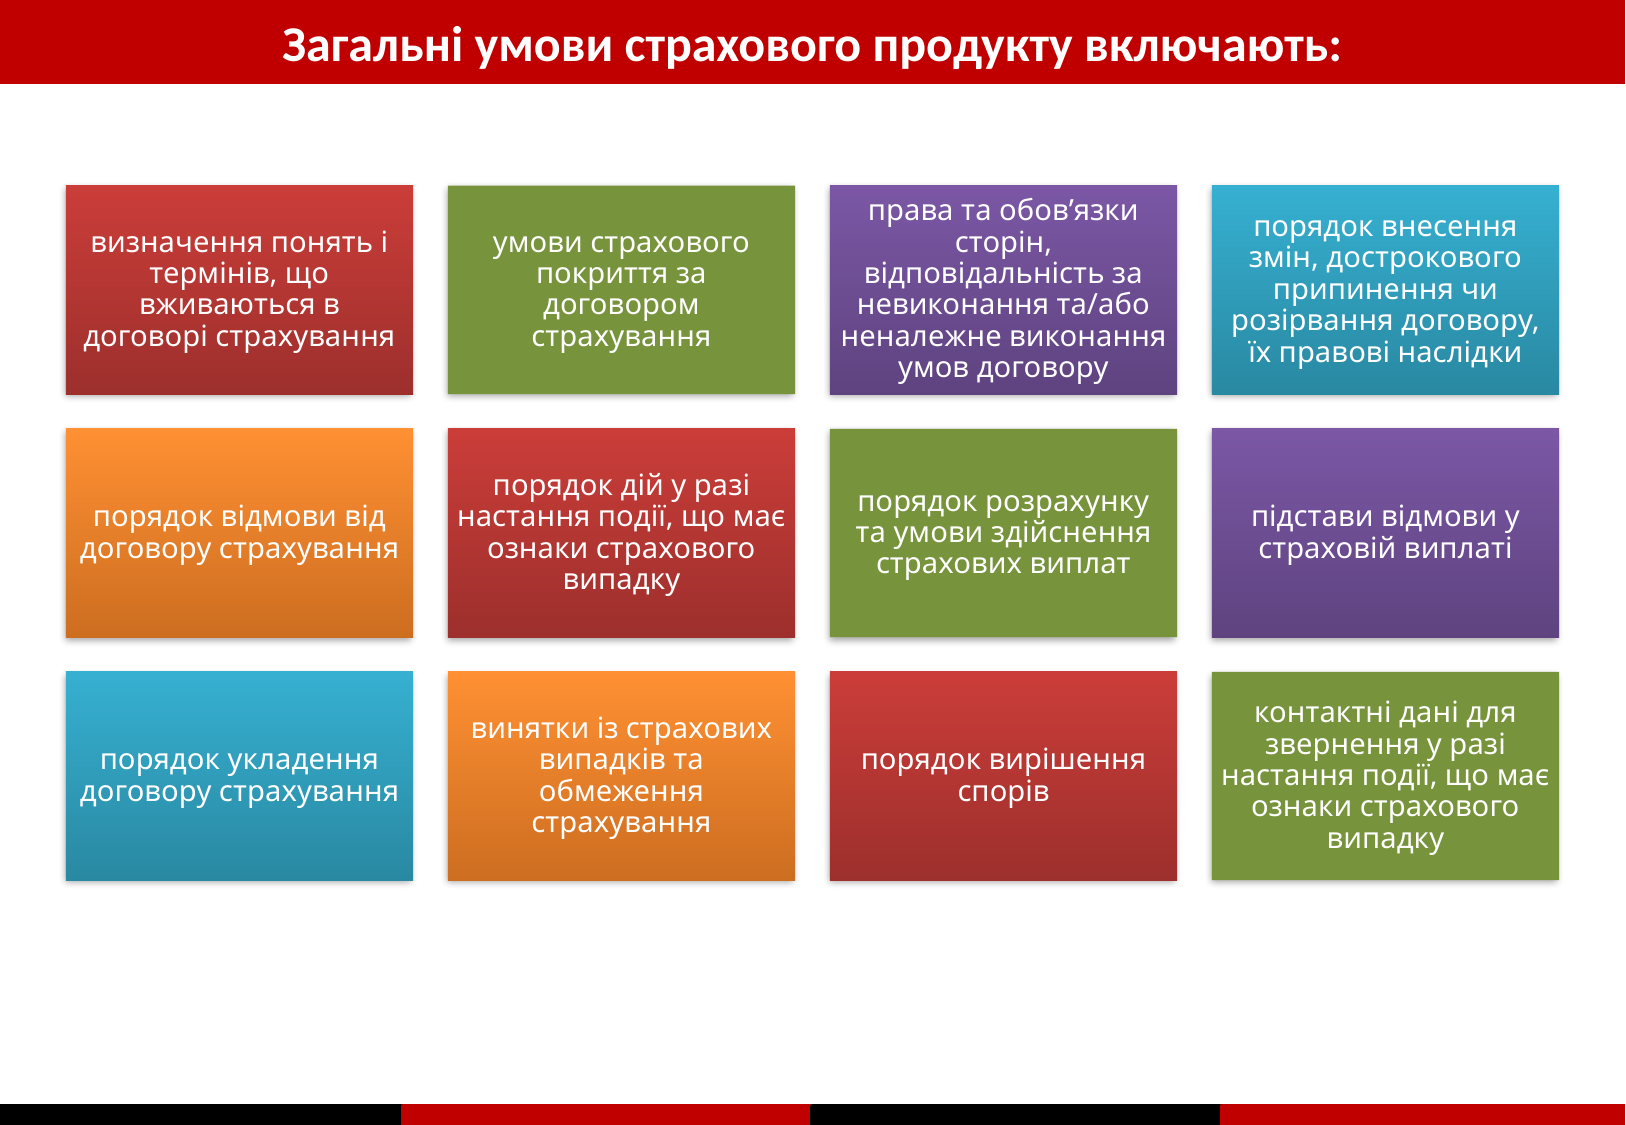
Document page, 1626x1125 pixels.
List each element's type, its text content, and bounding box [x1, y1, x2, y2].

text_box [0, 1105, 1625, 1125]
text_box Загальні умови страхового продукту включають: [0, 0, 1625, 84]
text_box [65, 125, 1560, 941]
